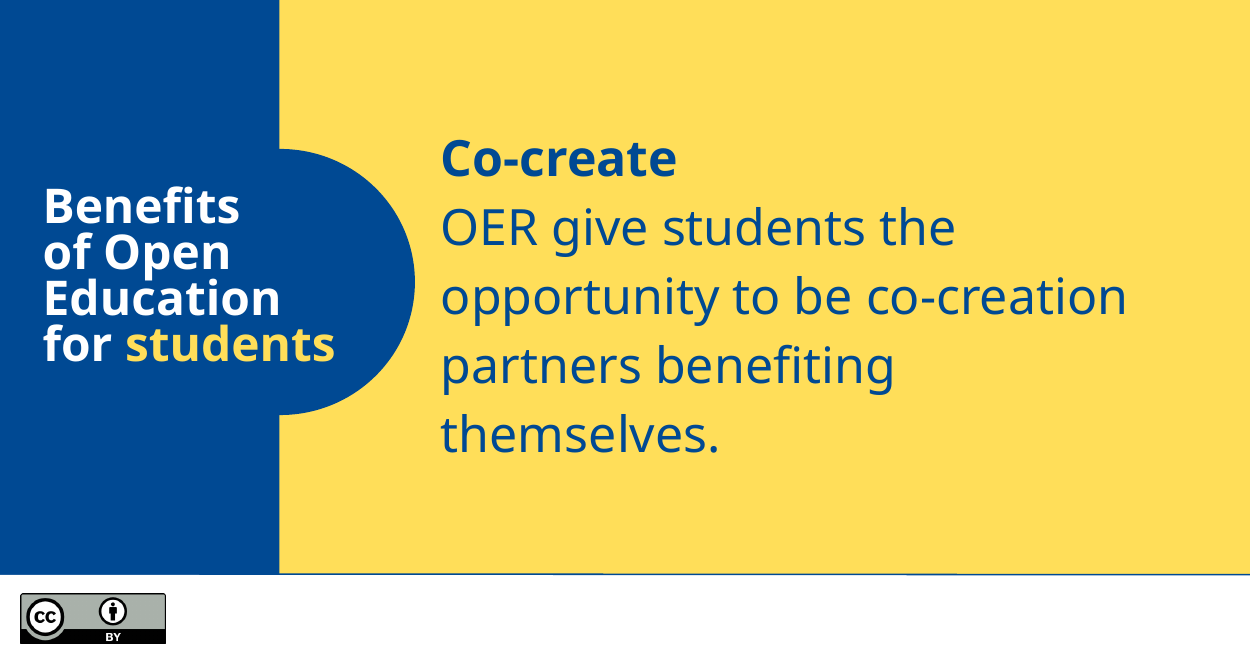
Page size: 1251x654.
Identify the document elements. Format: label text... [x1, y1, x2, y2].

text_box [0, 0, 280, 573]
text_box Co-create OER give students the opportunity to be co-creation partners benefiting themselves. [425, 102, 1182, 478]
text_box [0, 582, 1250, 654]
picture [20, 592, 166, 645]
text_box Benefits of Open Education for students [27, 171, 368, 386]
text_box [368, 181, 415, 383]
text_box [206, 148, 355, 171]
text_box [196, 386, 365, 416]
